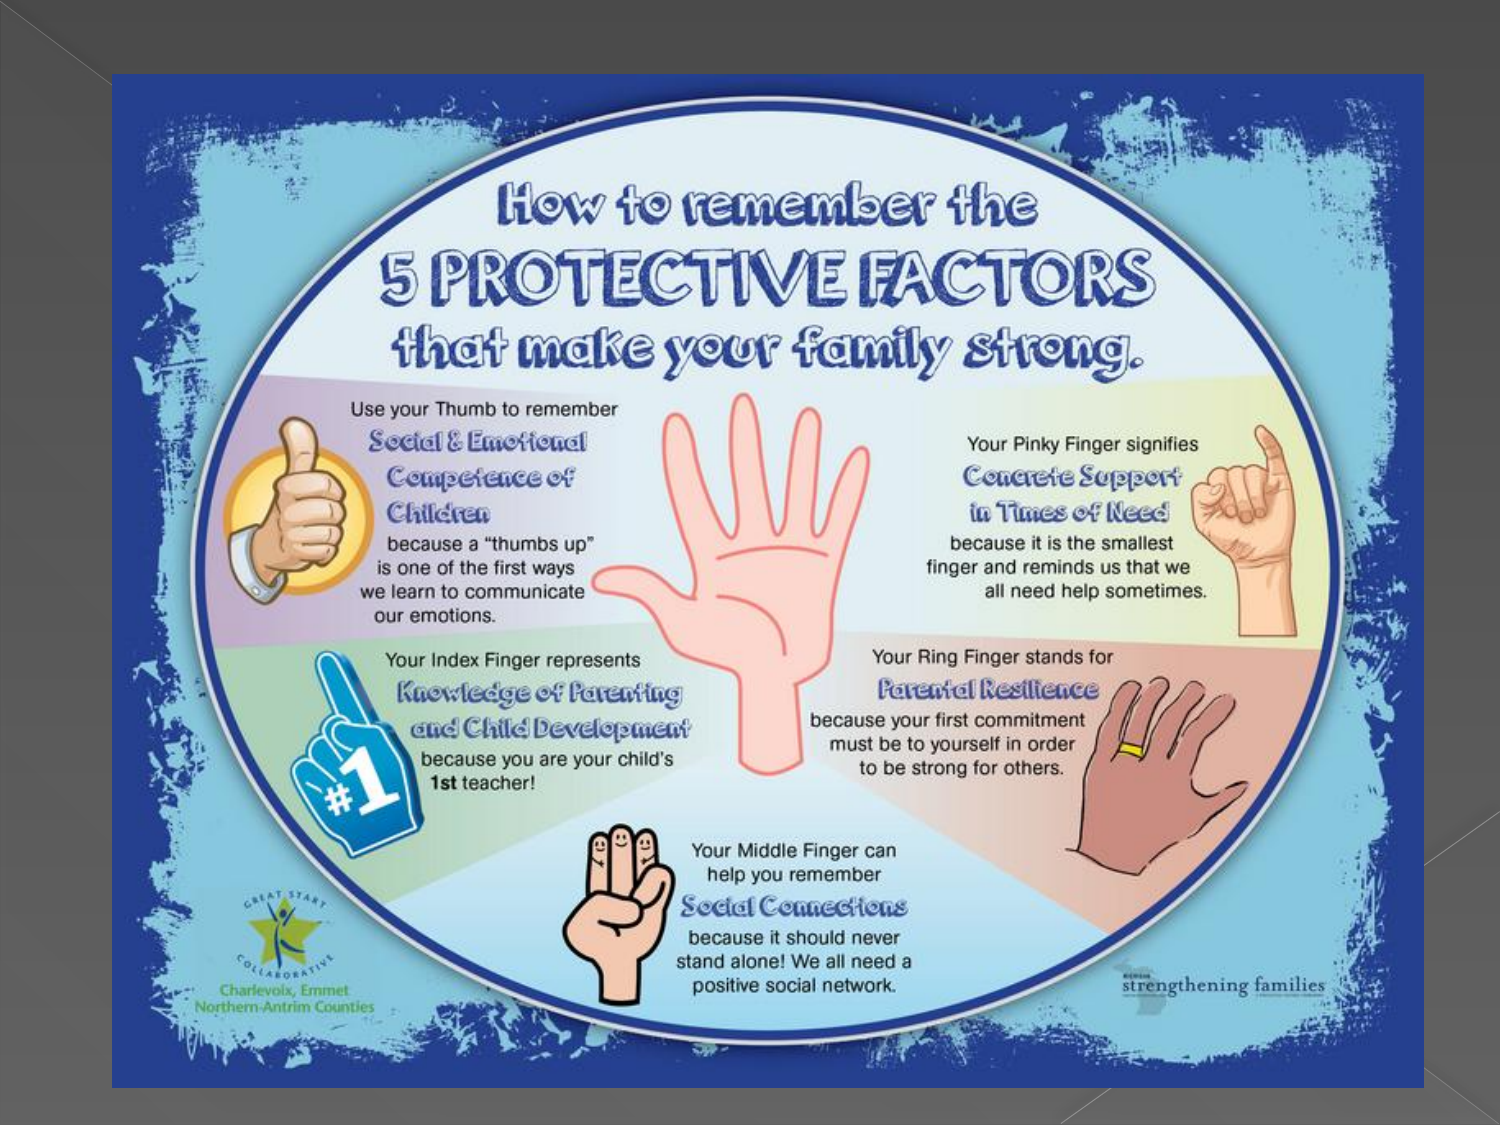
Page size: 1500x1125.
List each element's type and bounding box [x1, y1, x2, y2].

list [112, 74, 1424, 1088]
